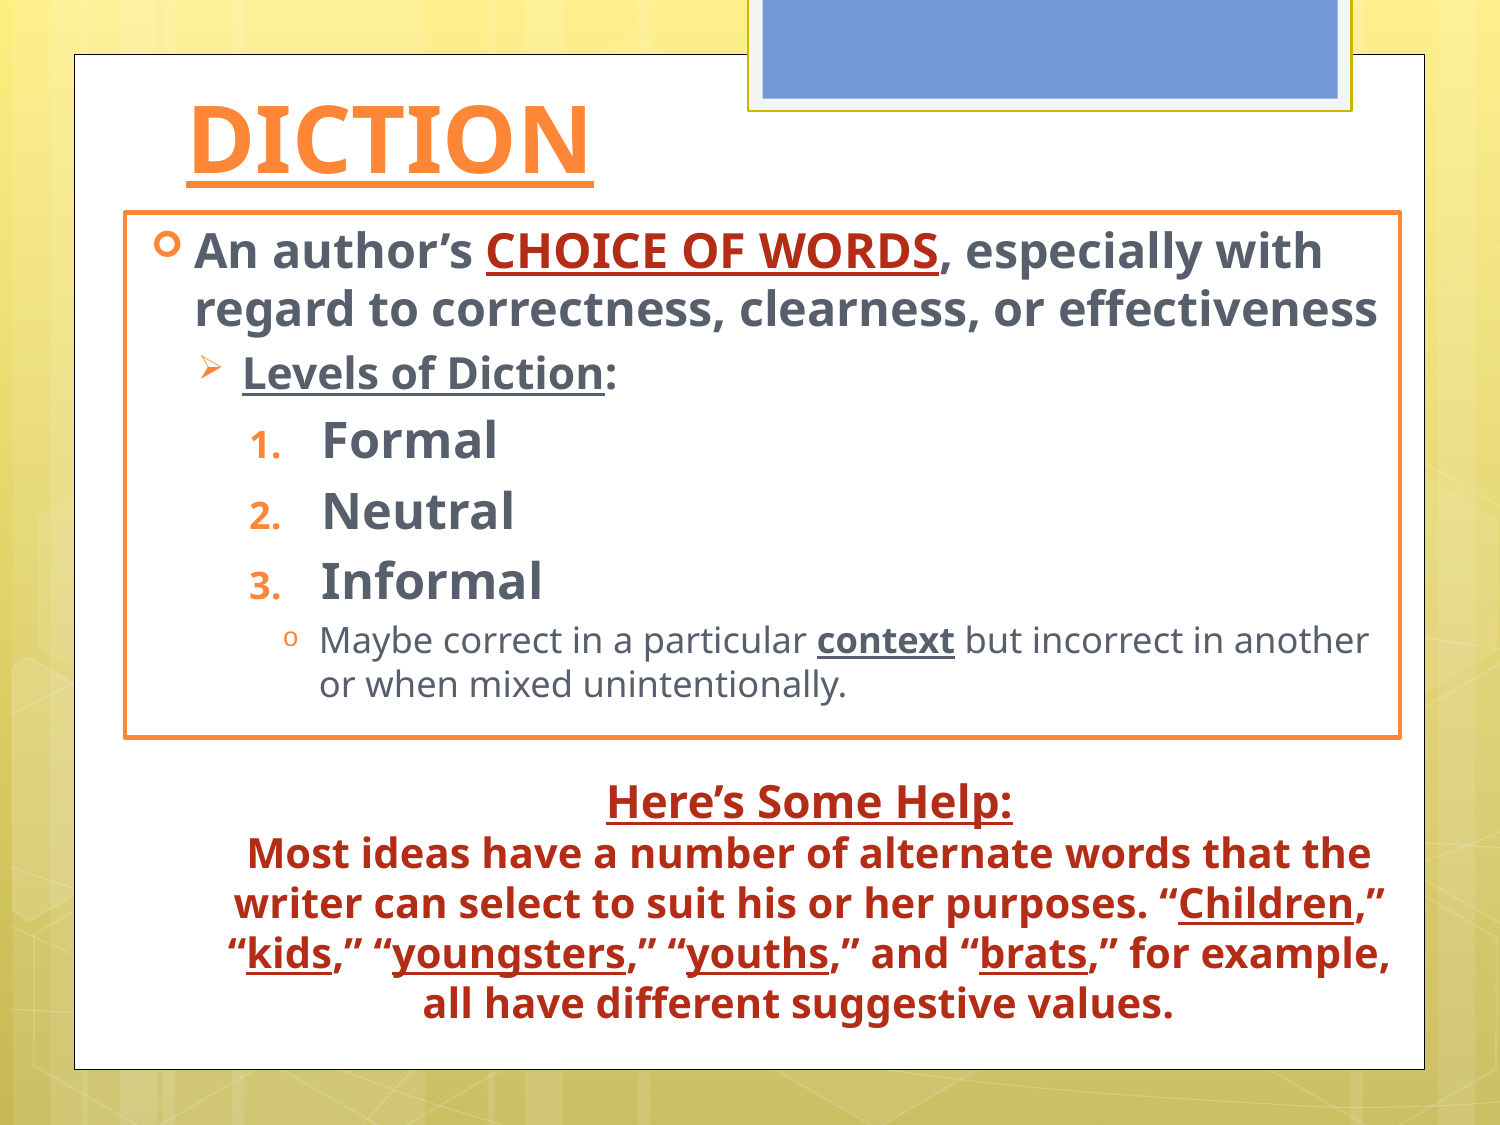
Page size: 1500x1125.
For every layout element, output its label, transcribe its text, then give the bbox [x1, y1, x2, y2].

list An author’s CHOICE OF WORDS, especially with regard to correctness, clearness, or effectiveness Levels of Diction: Formal Neutral Informal Maybe correct in a particular context but incorrect in another or when mixed unintentionally. [125, 212, 1400, 738]
text_box Here’s Some Help: Most ideas have a number of alternate words that the writer can select to suit his or her purposes. “Children,” “kids,” “youngsters,” “youths,” and “brats,” for example, all have different suggestive values. [74, 764, 1413, 1035]
title DICTION [171, 12, 1324, 200]
